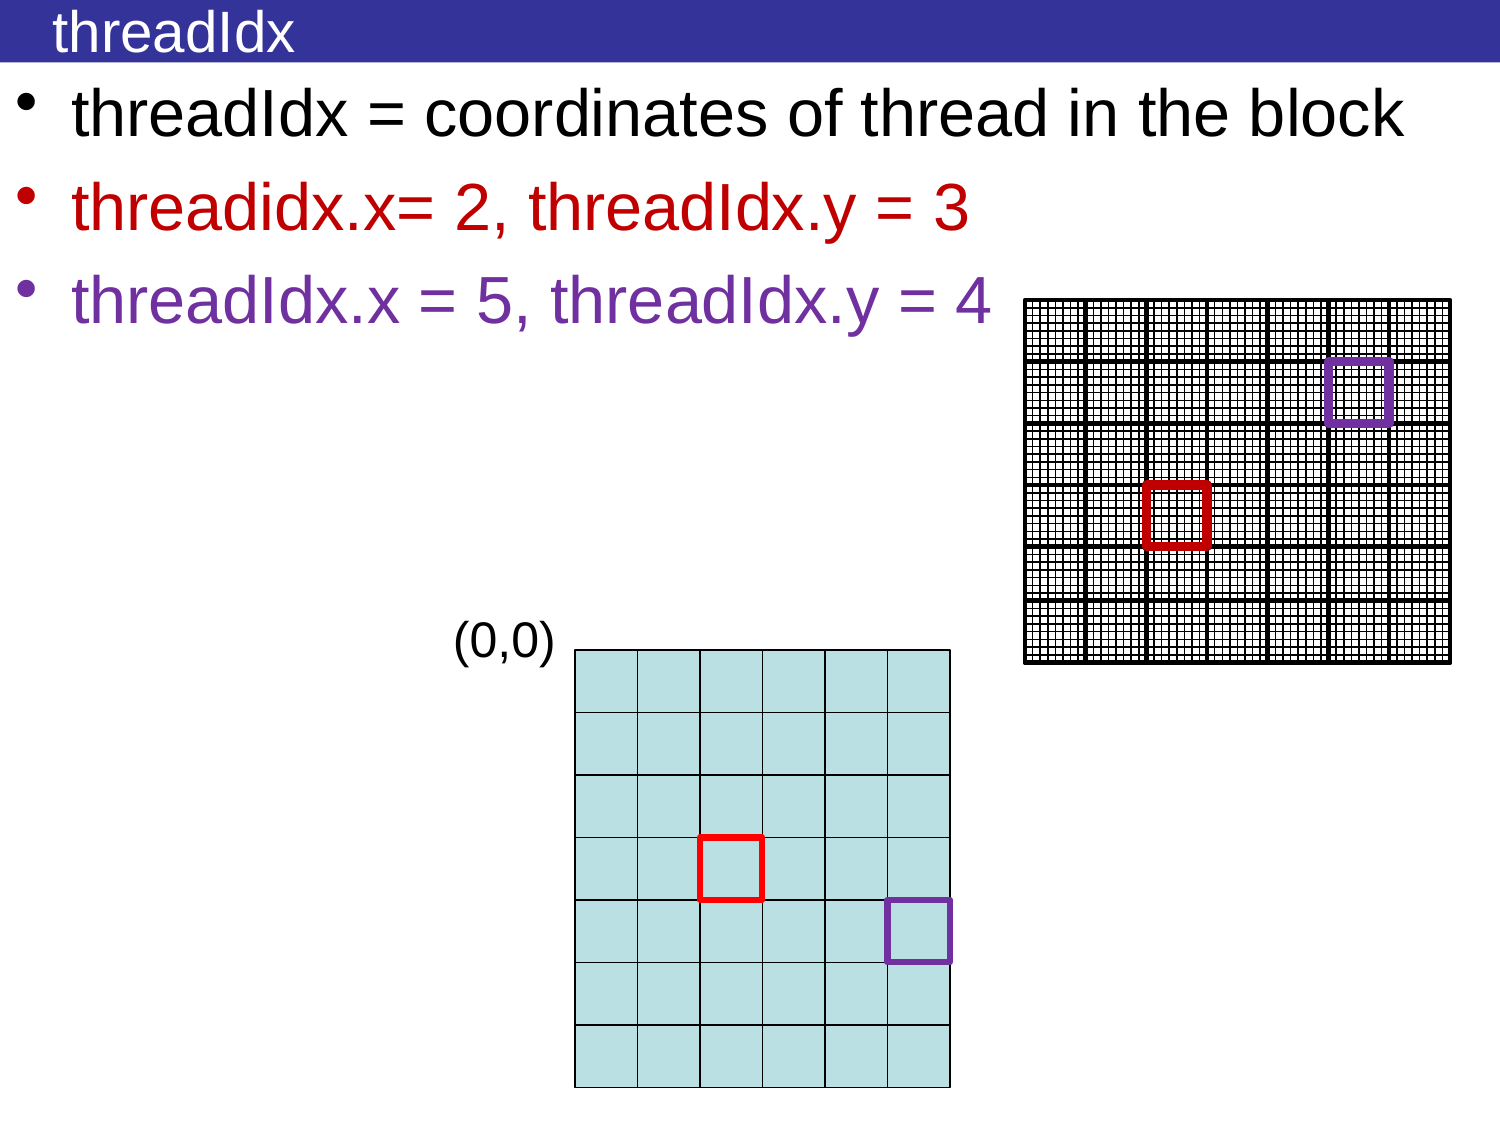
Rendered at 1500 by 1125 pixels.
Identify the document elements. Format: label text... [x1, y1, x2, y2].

text_box (0,0) [438, 599, 571, 675]
list threadIdx = coordinates of thread in the block threadidx.x= 2, threadIdx.y = 3 threadIdx.x = 5, threadIdx.y = 4 [0, 62, 1500, 351]
title threadIdx [37, 7, 1426, 51]
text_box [574, 649, 951, 1088]
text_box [1024, 299, 1451, 663]
